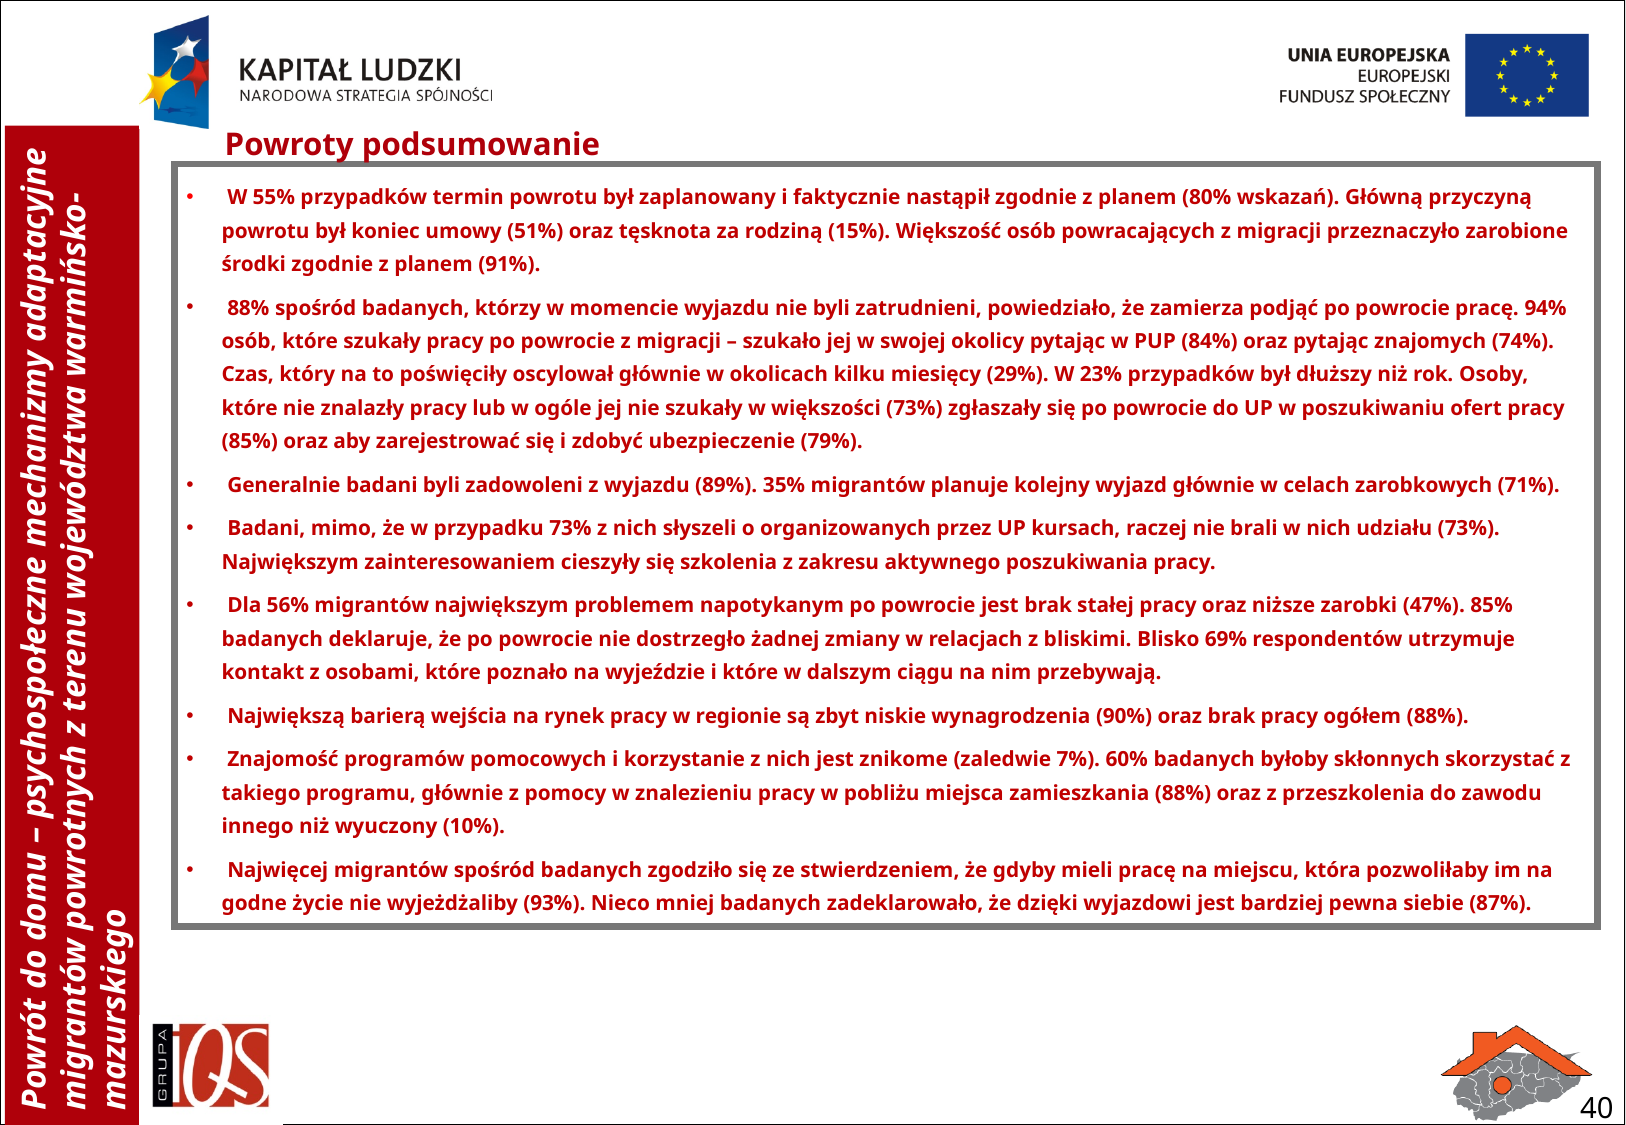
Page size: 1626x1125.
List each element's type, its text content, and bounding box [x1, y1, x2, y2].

picture [139, 1015, 283, 1125]
slide_number 40 [1249, 1082, 1625, 1125]
text_box W 55% przypadków termin powrotu był zaplanowany i faktycznie nastąpił zgodnie z planem (80% wskazań). Główną przyczyną powrotu był koniec umowy (51%) oraz tęsknota za rodziną (15%). Większość osób powracających z migracji przeznaczyło zarobione środki zgodnie z planem (91%). 88% spośród badanych, którzy w momencie wyjazdu nie byli zatrudnieni, powiedziało, że zamierza podjąć po powrocie pracę. 94% osób, które szukały pracy po powrocie z migracji – szukało jej w swojej okolicy pytając w PUP (84%) oraz pytając znajomych (74%). Czas, który na to poświęciły oscylował głównie w okolicach kilku miesięcy (29%). W 23% przypadków był dłuższy niż rok. Osoby, które nie znalazły pracy lub w ogóle jej nie szukały w większości (73%) zgłaszały się po powrocie do UP w poszukiwaniu ofert pracy (85%) oraz aby zarejestrować się i zdobyć ubezpieczenie (79%). Generalnie badani byli zadowoleni z wyjazdu (89%). 35% migrantów planuje kolejny wyjazd głównie w celach zarobkowych (71%). Badani, mimo, że w przypadku 73% z nich słyszeli o organizowanych przez UP kursach, raczej nie brali w nich udziału (73%). Największym zainteresowaniem cieszyły się szkolenia z zakresu aktywnego poszukiwania pracy. Dla 56% migrantów największym problemem napotykanym po powrocie jest brak stałej pracy oraz niższe zarobki (47%). 85% badanych deklaruje, że po powrocie nie dostrzegło żadnej zmiany w relacjach z bliskimi. Blisko 69% respondentów utrzymuje kontakt z osobami, które poznało na wyjeździe i które w dalszym ciągu na nim przebywają. Największą barierą wejścia na rynek pracy w regionie są zbyt niskie wynagrodzenia (90%) oraz brak pracy ogółem (88%). Znajomość programów pomocowych i korzystanie z nich jest znikome (zaledwie 7%). 60% badanych byłoby skłonnych skorzystać z takiego programu, głównie z pomocy w znalezieniu pracy w pobliżu miejsca zamieszkania (88%) oraz z przeszkolenia do zawodu innego niż wyuczony (10%). Najwięcej migrantów spośród badanych zgodziło się ze stwierdzeniem, że gdyby mieli pracę na miejscu, która pozwoliłaby im na godne życie nie wyjeżdżaliby (93%). Nieco mniej badanych zadeklarowało, że dzięki wyjazdowi jest bardziej pewna siebie (87%). [174, 163, 1598, 927]
text_box Powroty podsumowanie [218, 124, 615, 162]
picture [1438, 1023, 1594, 1082]
picture [1250, 7, 1617, 143]
picture [139, 15, 492, 129]
